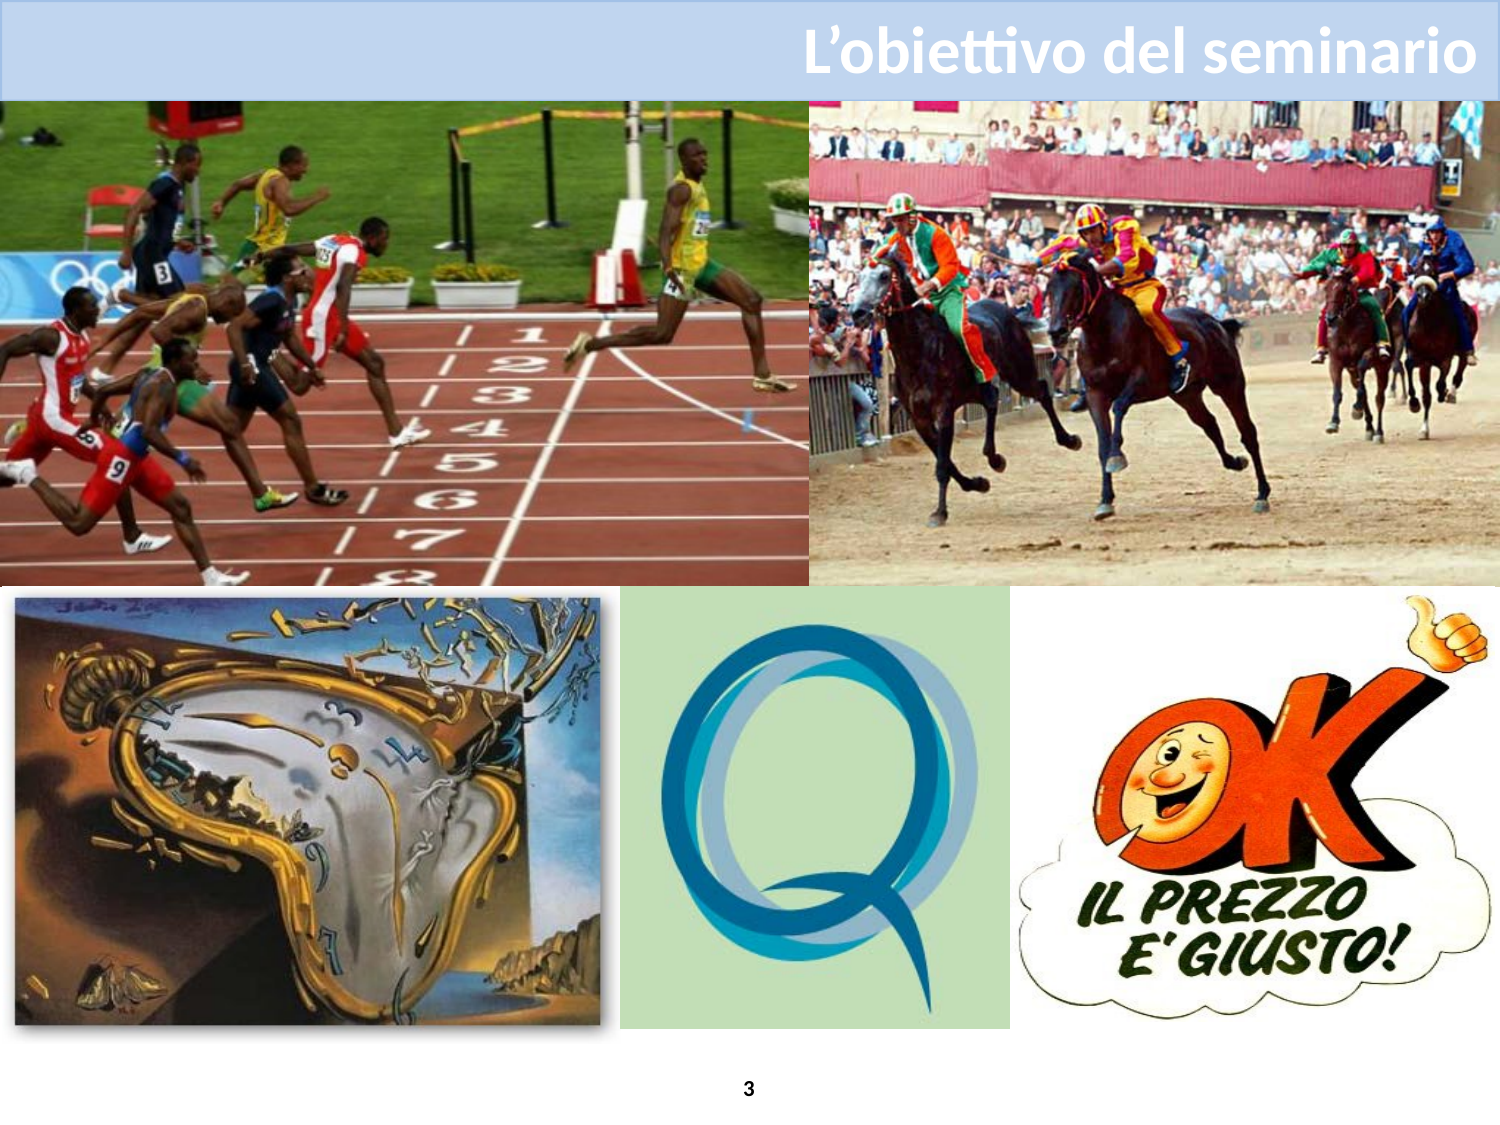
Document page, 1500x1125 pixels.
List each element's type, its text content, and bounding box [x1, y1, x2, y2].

text_box L’obiettivo del seminario [702, 0, 1494, 95]
text_box 3 [573, 1057, 924, 1118]
picture [0, 101, 1500, 1045]
